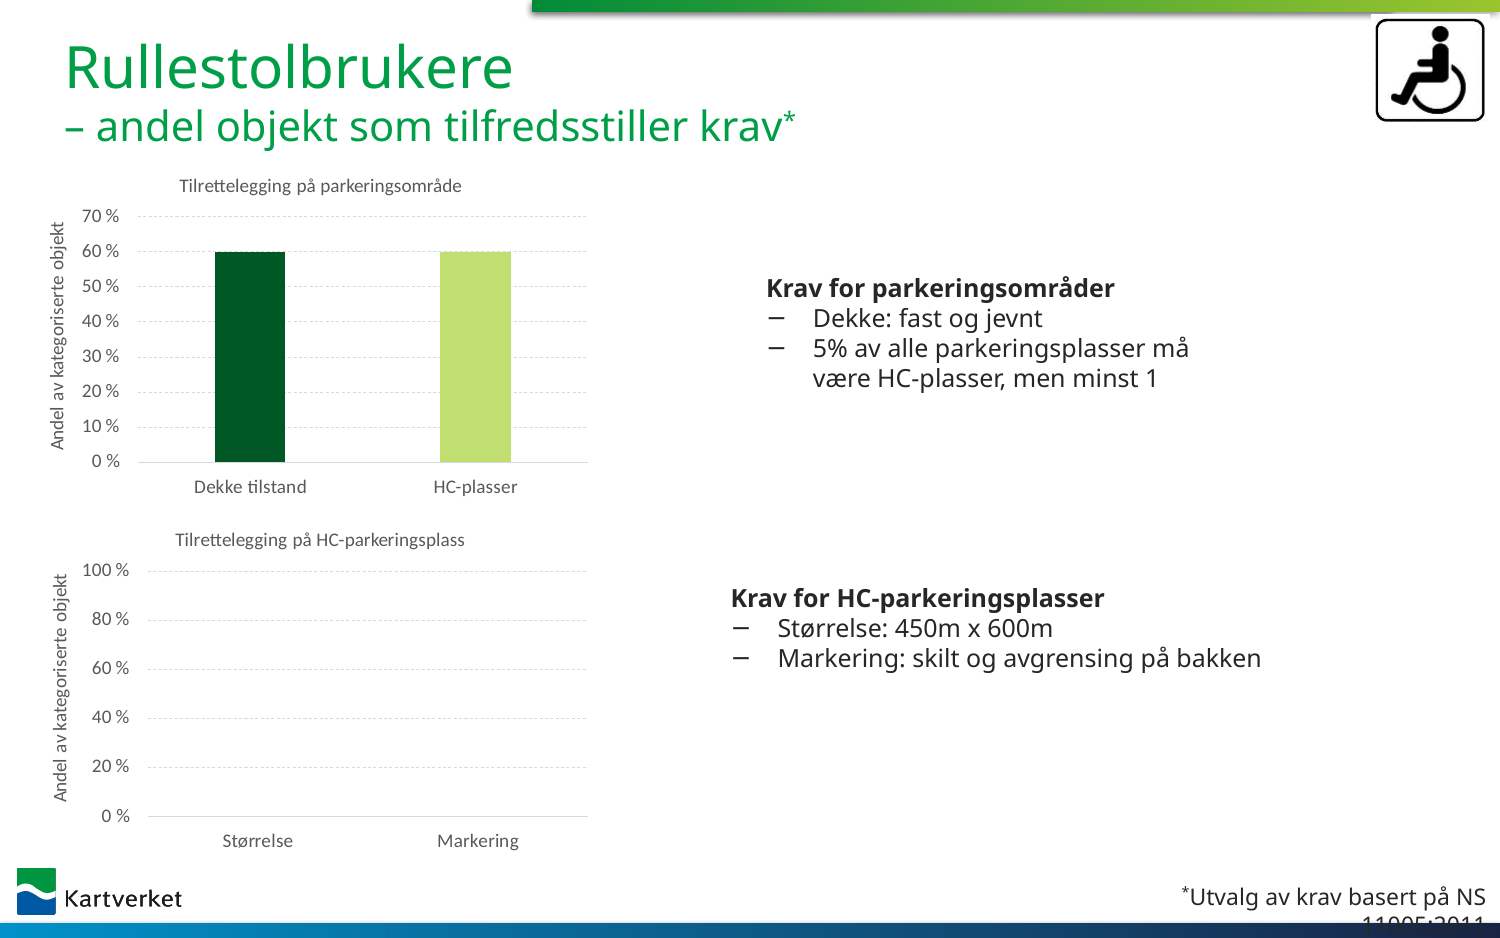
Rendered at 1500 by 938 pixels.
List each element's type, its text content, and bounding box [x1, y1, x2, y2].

text_box Krav for parkeringsområder Dekke: fast og jevnt 5% av alle parkeringsplasser må være HC-plasser, men minst 1 [751, 264, 1232, 400]
text_box *Utvalg av krav basert på NS 11005:2011 [1068, 873, 1500, 938]
text_box Rullestolbrukere – andel objekt som tilfredsstiller krav* [49, 23, 1431, 158]
picture [1371, 13, 1491, 127]
text_box Krav for HC-parkeringsplasser Størrelse: 450m x 600m Markering: skilt og avgrensing på bakken [715, 574, 1278, 680]
picture [41, 166, 599, 505]
picture [41, 520, 599, 859]
